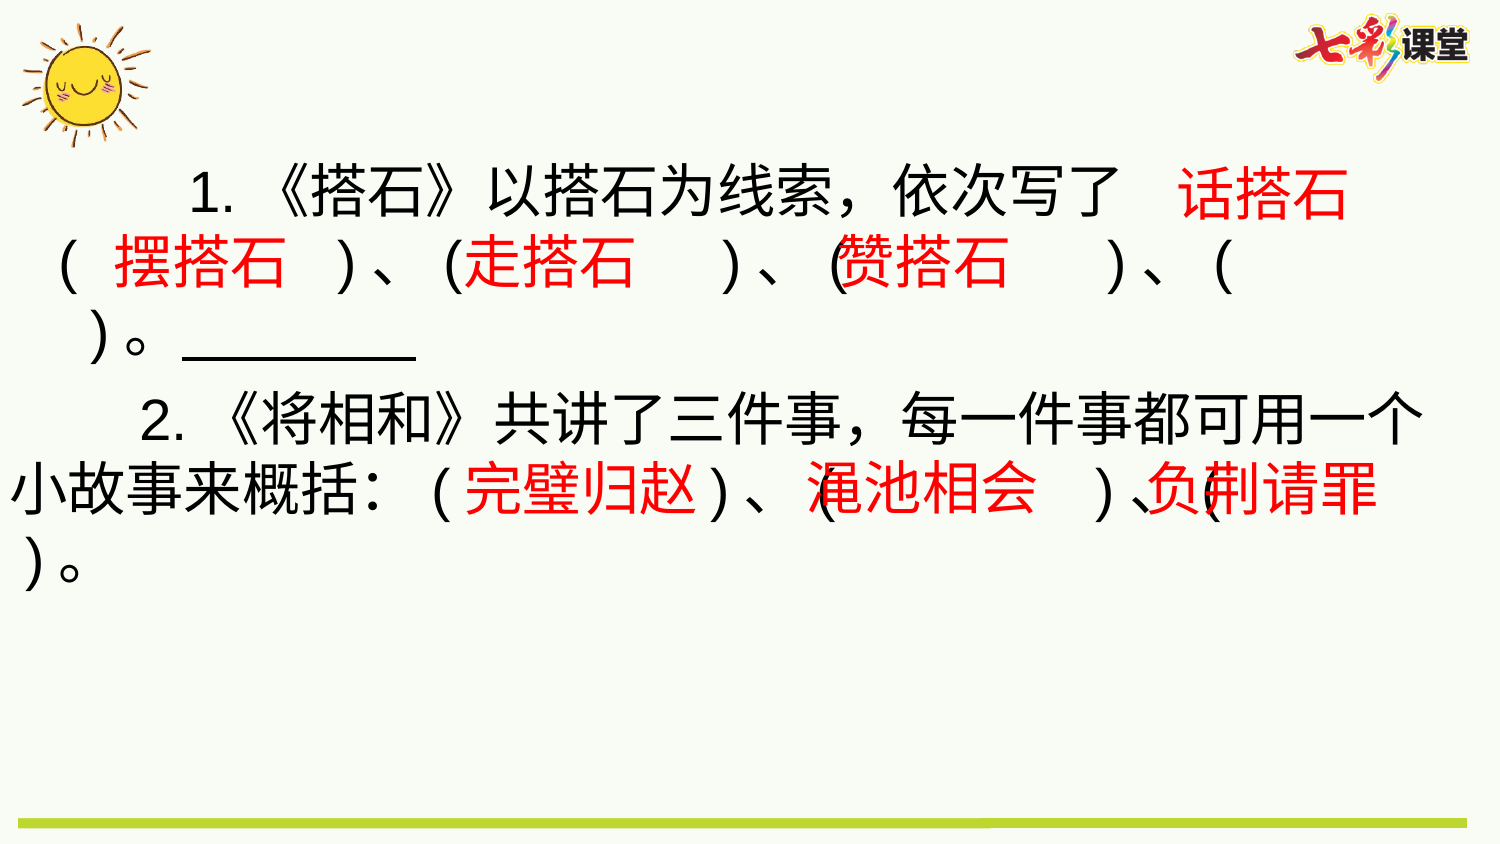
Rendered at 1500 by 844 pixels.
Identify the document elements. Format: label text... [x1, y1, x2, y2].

text_box 渑池相会 [790, 443, 1072, 529]
text_box 1.《搭石》以搭石为线索，依次写了( )、( )、( )、( )。 [43, 147, 1476, 372]
picture [0, 0, 173, 172]
text_box 完璧归赵 [449, 444, 731, 530]
text_box 话搭石 [1161, 149, 1381, 235]
text_box 摆搭石 [99, 217, 318, 303]
text_box 走搭石 [448, 217, 667, 303]
picture [18, 771, 1467, 844]
text_box 2.《将相和》共讲了三件事，每一件事都可用一个小故事来概括：( )、( )、( )。 [0, 374, 1476, 599]
text_box 负荆请罪 [1130, 444, 1412, 530]
picture [1291, 9, 1472, 87]
text_box 赞搭石 [821, 217, 1041, 303]
